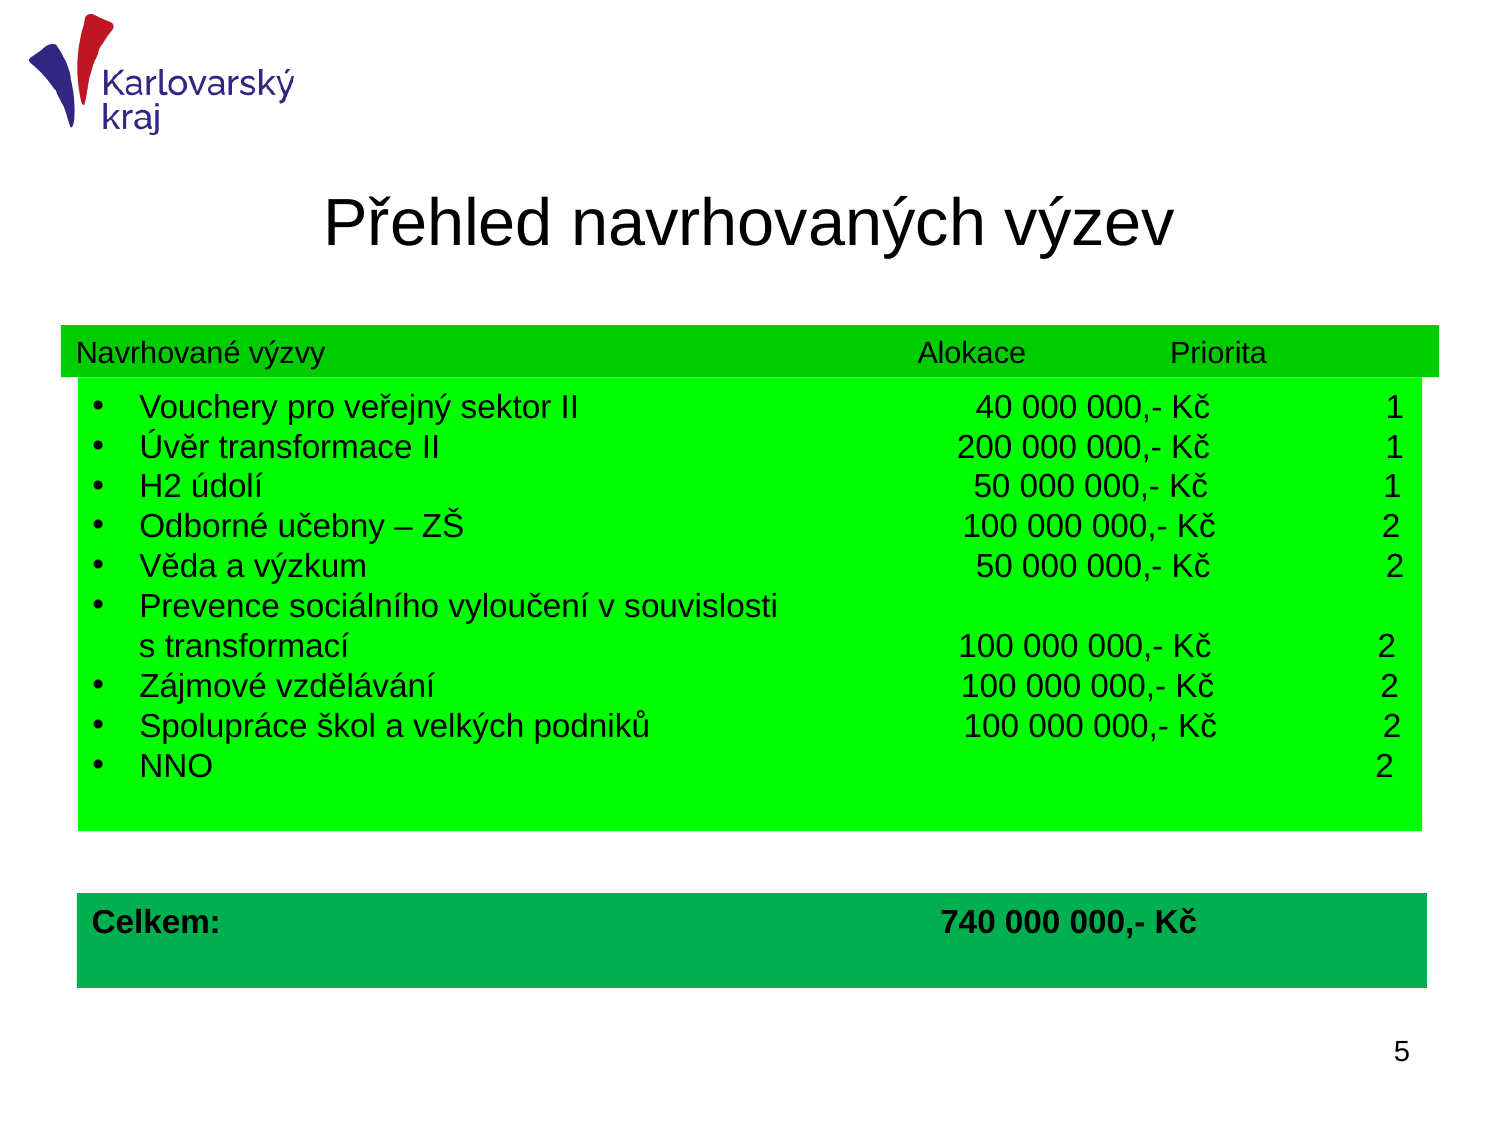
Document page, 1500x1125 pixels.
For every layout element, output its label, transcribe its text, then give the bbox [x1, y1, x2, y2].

title Přehled navrhovaných výzev [75, 45, 1425, 233]
text_box Vouchery pro veřejný sektor II 40 000 000,- Kč 1 Úvěr transformace II 200 000 000,- Kč 1 H2 údolí 50 000 000,- Kč 1 Odborné učebny – ZŠ 100 000 000,- Kč 2 Věda a výzkum 50 000 000,- Kč 2 Prevence sociálního vyloučení v souvislosti s transformací 100 000 000,- Kč 2 Zájmové vzdělávání 100 000 000,- Kč 2 Spolupráce škol a velkých podniků 100 000 000,- Kč 2 NNO 2 [77, 377, 1423, 832]
text_box Celkem: 740 000 000,- Kč [76, 893, 1427, 988]
picture [29, 14, 295, 135]
list Navrhované výzvy Alokace Priorita [60, 325, 1440, 378]
slide_number 5 [1074, 1024, 1426, 1103]
